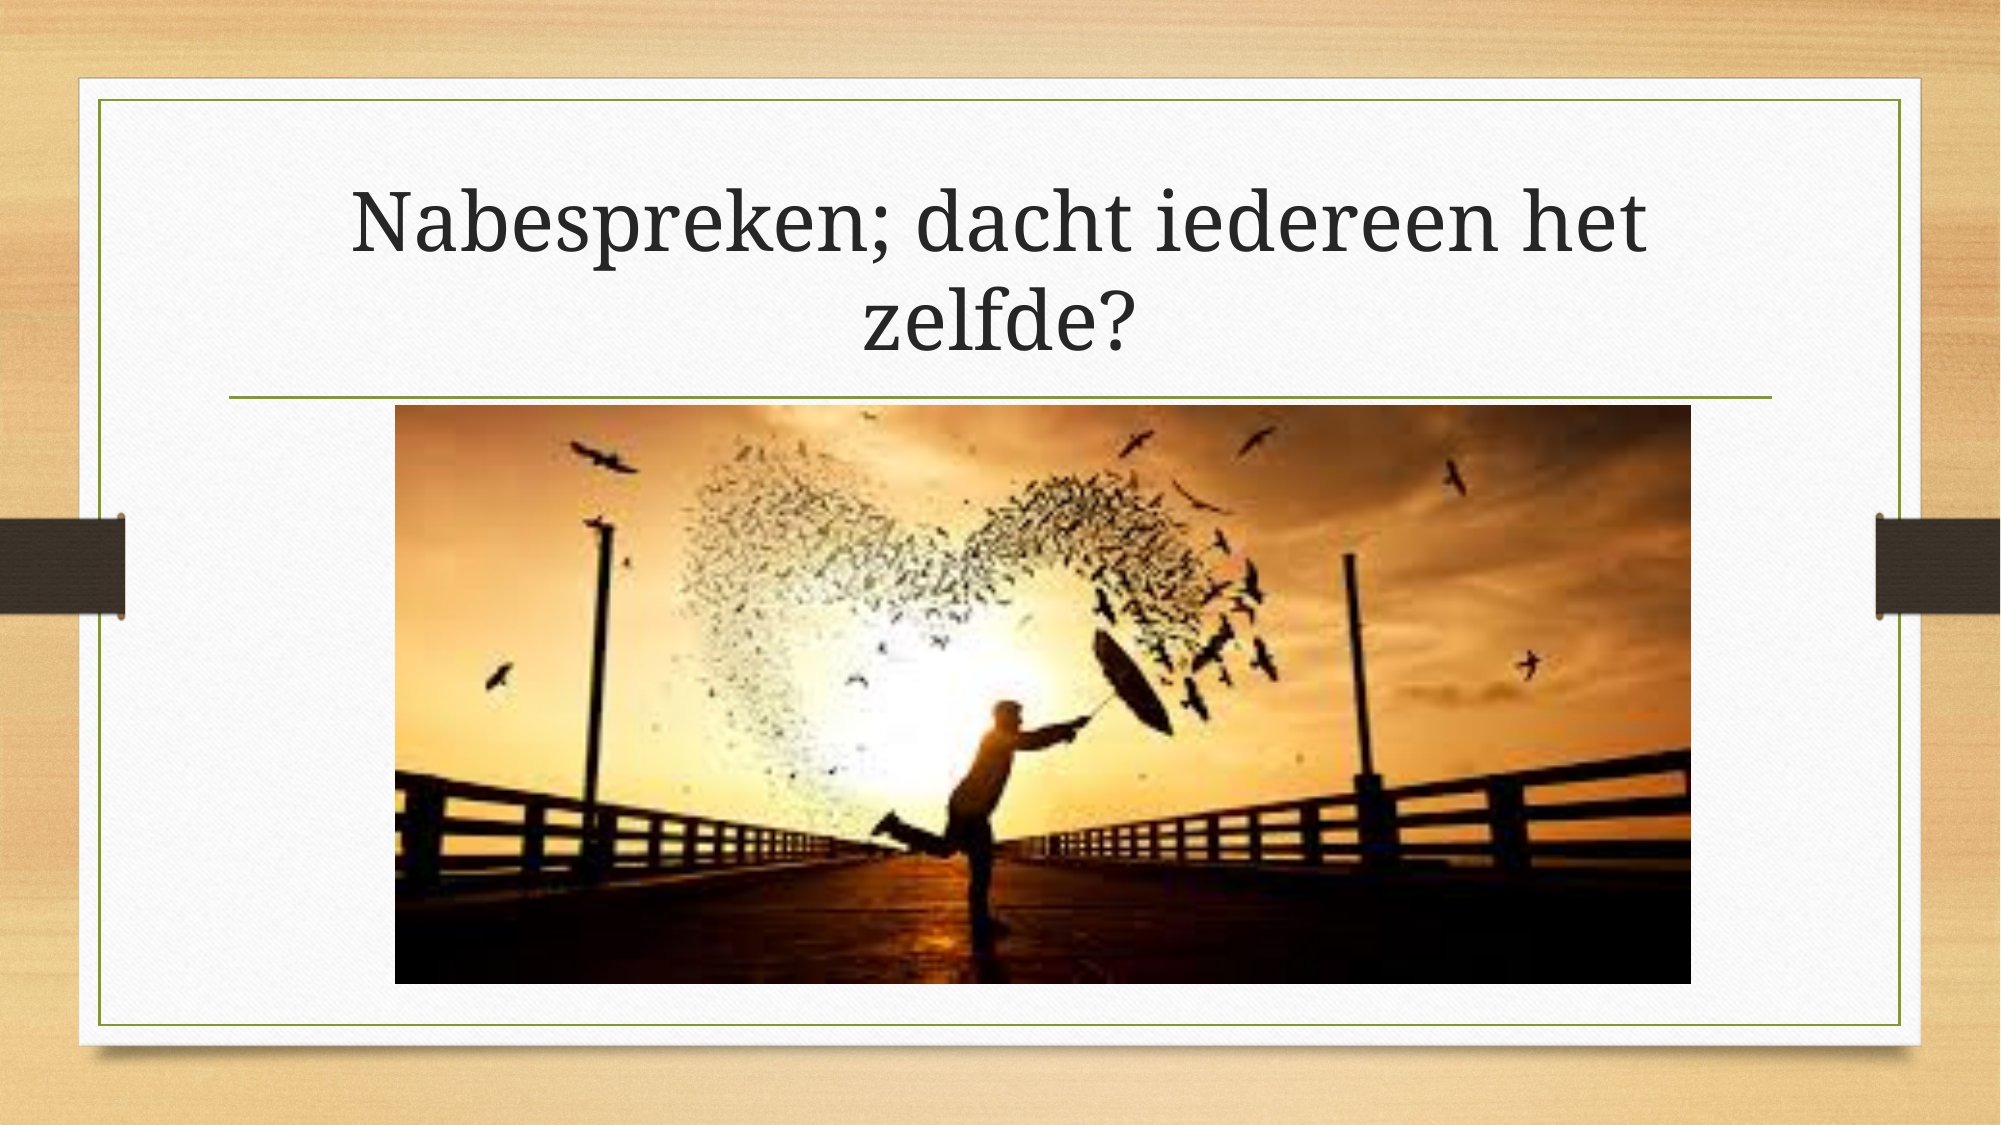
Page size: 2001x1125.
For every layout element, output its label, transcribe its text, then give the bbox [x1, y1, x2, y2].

title Nabespreken; dacht iedereen het zelfde? [212, 161, 1788, 375]
picture [0, 0, 2001, 1125]
